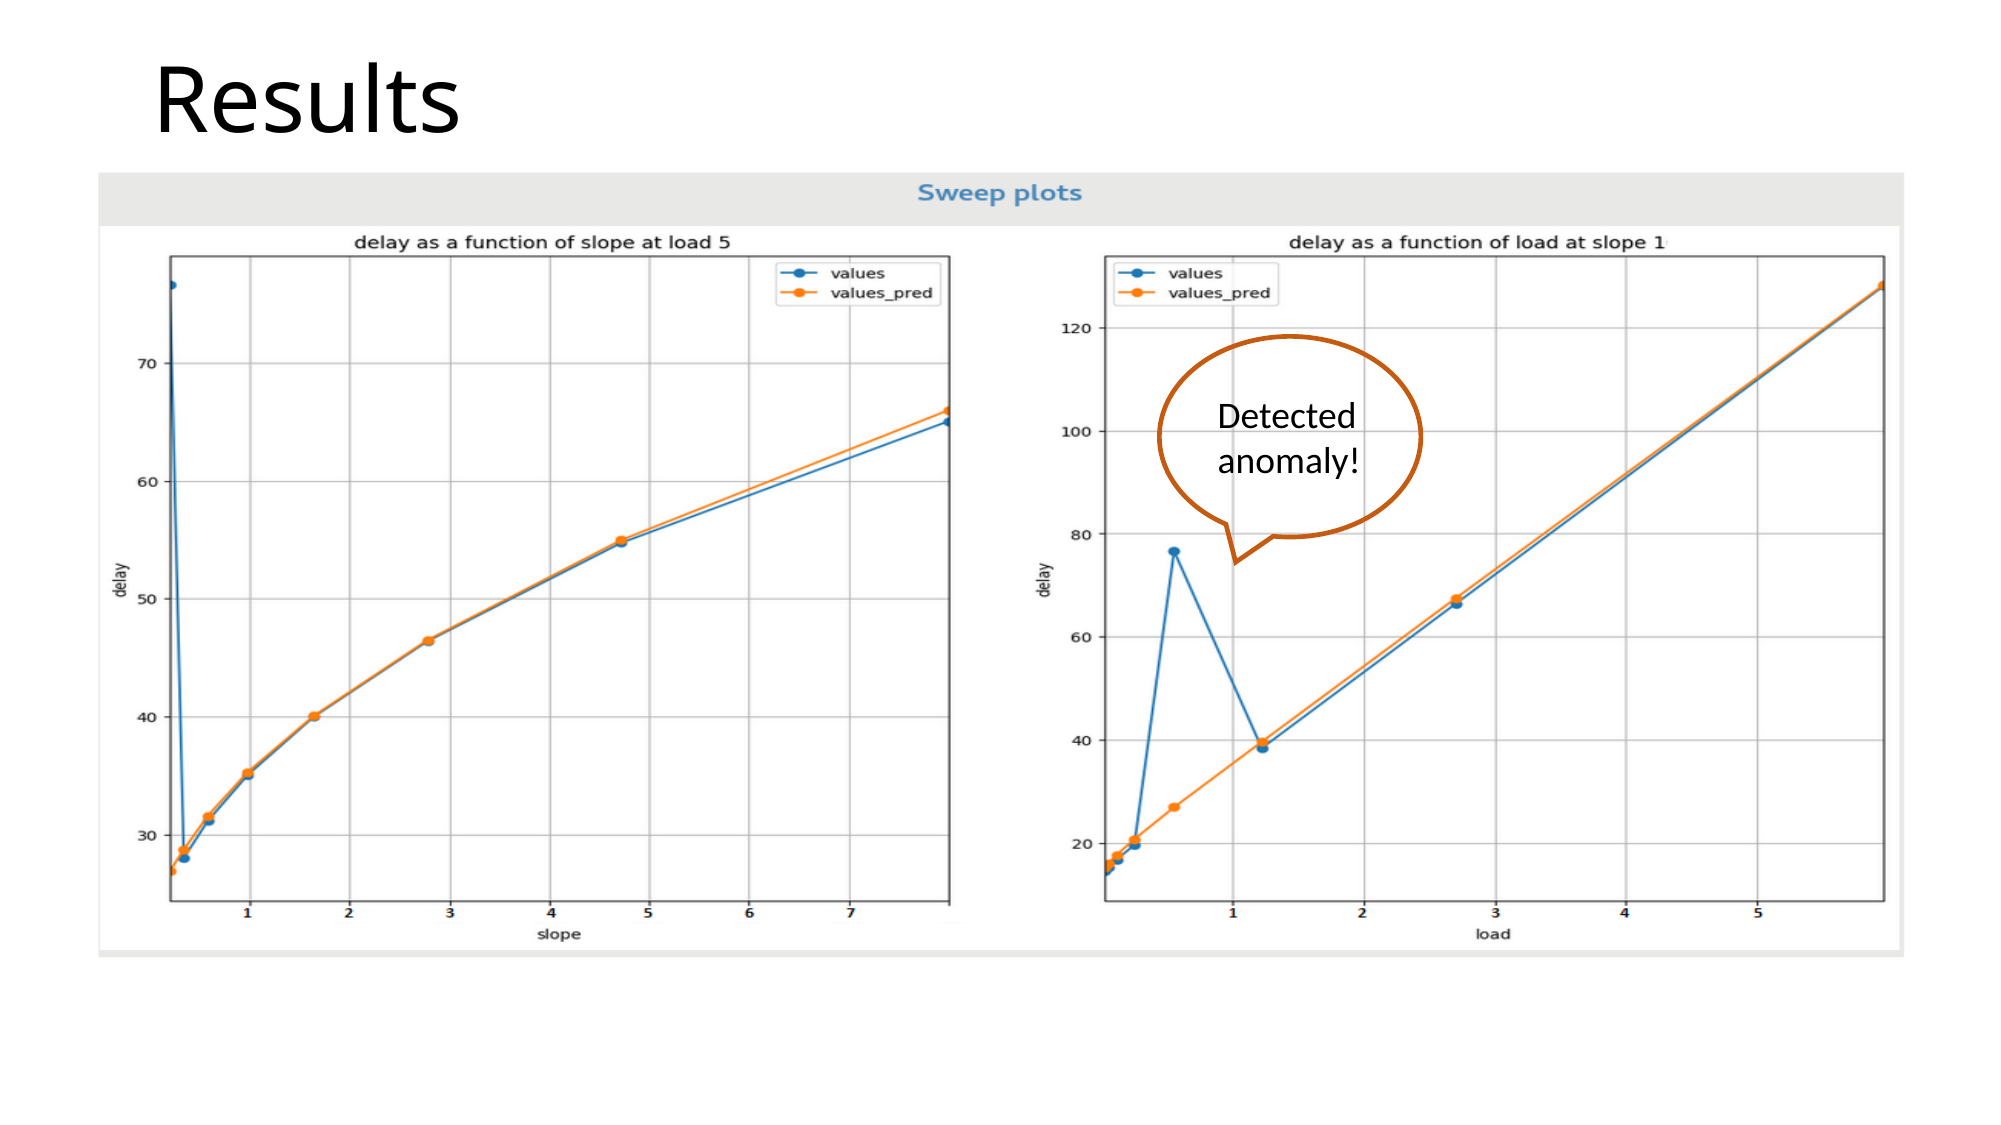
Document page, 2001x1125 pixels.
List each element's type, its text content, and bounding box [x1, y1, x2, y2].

title Results [137, 46, 1863, 161]
picture [91, 167, 1912, 963]
